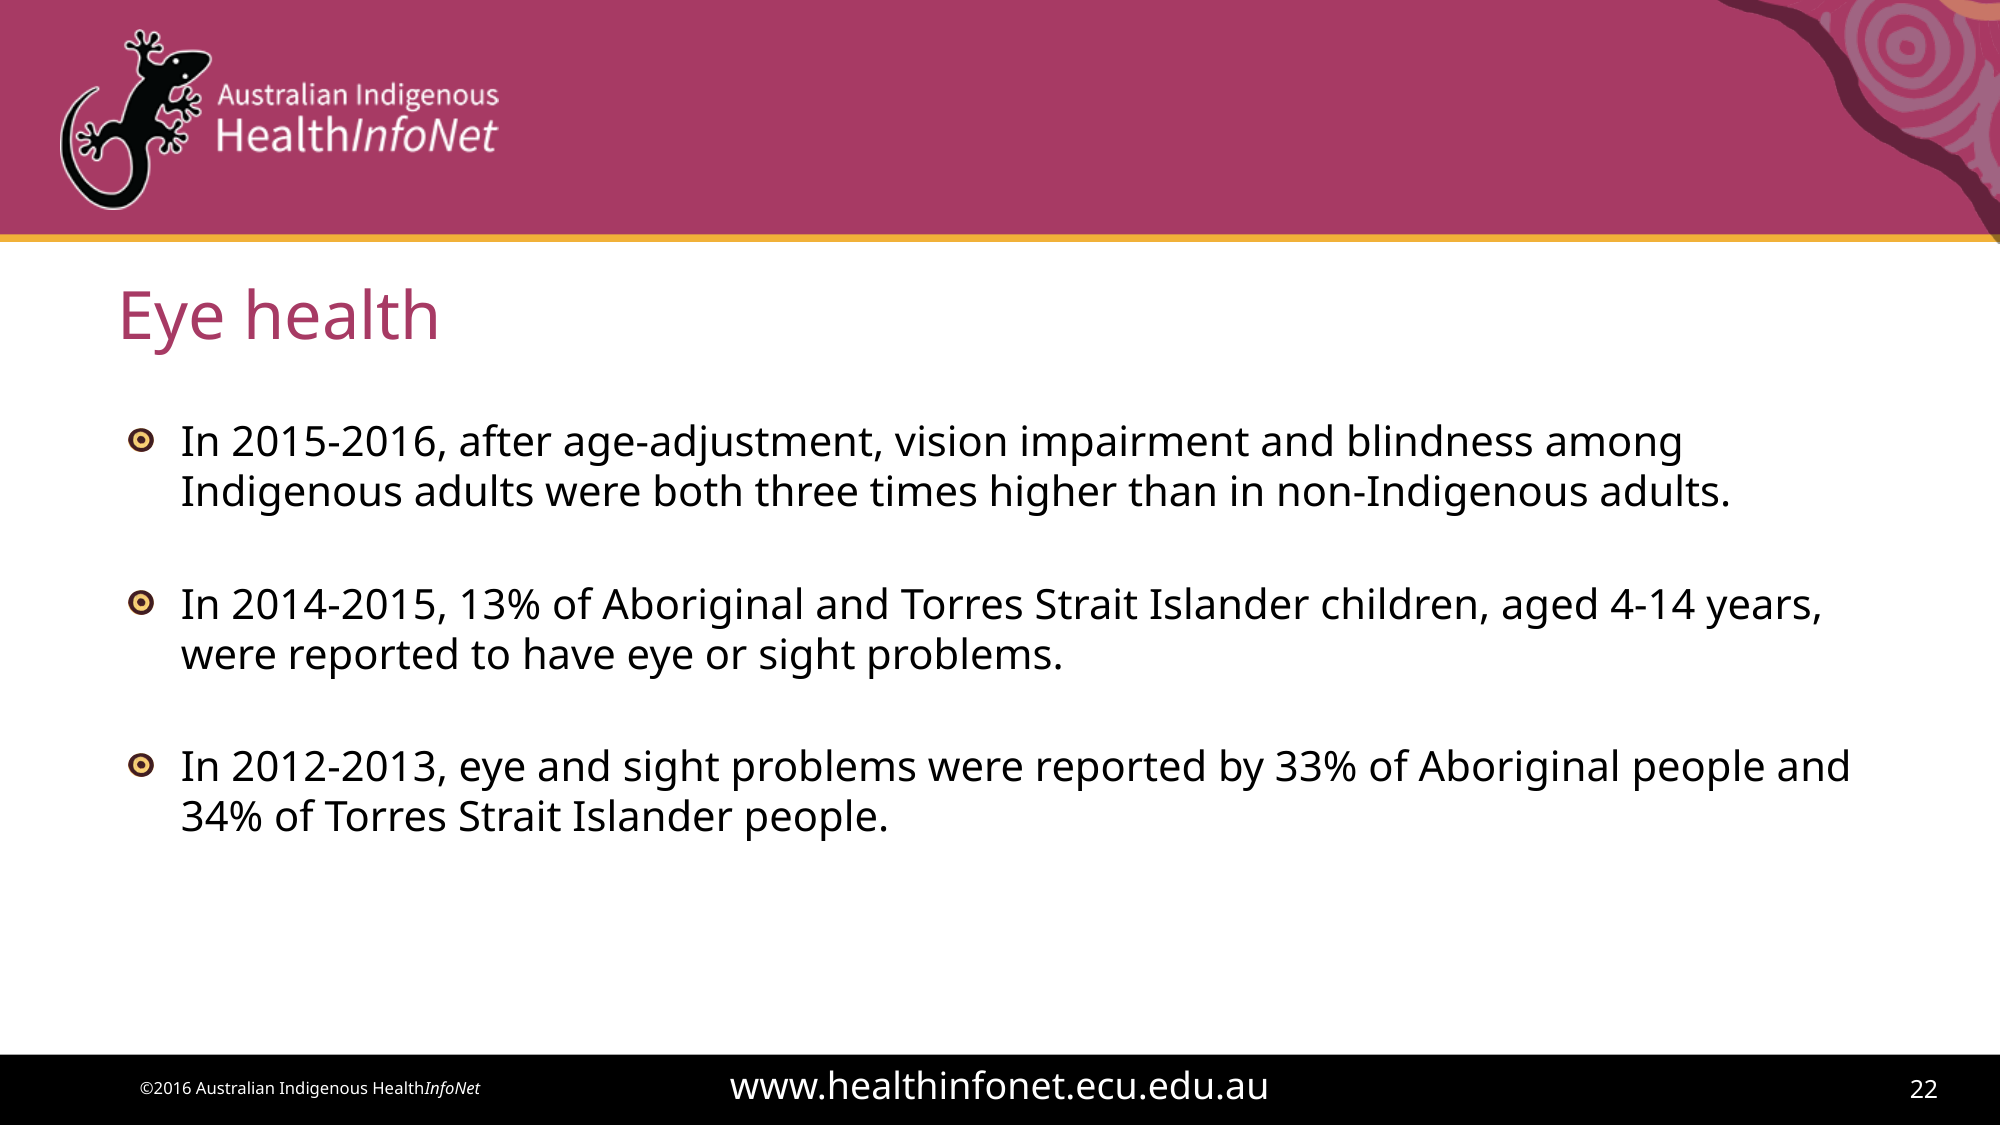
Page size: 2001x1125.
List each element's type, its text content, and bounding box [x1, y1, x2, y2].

picture [128, 428, 154, 452]
picture [128, 753, 154, 777]
list In 2015-2016, after age-adjustment, vision impairment and blindness among Indigenous adults were both three times higher than in non-Indigenous adults. In 2014-2015, 13% of Aboriginal and Torres Strait Islander children, aged 4-14 years, were reported to have eye or sight problems. In 2012-2013, eye and sight problems were reported by 33% of Aboriginal people and 34% of Torres Strait Islander people. [99, 399, 1901, 1051]
picture [128, 590, 154, 615]
picture [60, 29, 499, 210]
picture [1673, 0, 2000, 279]
title Eye health [102, 249, 1900, 375]
